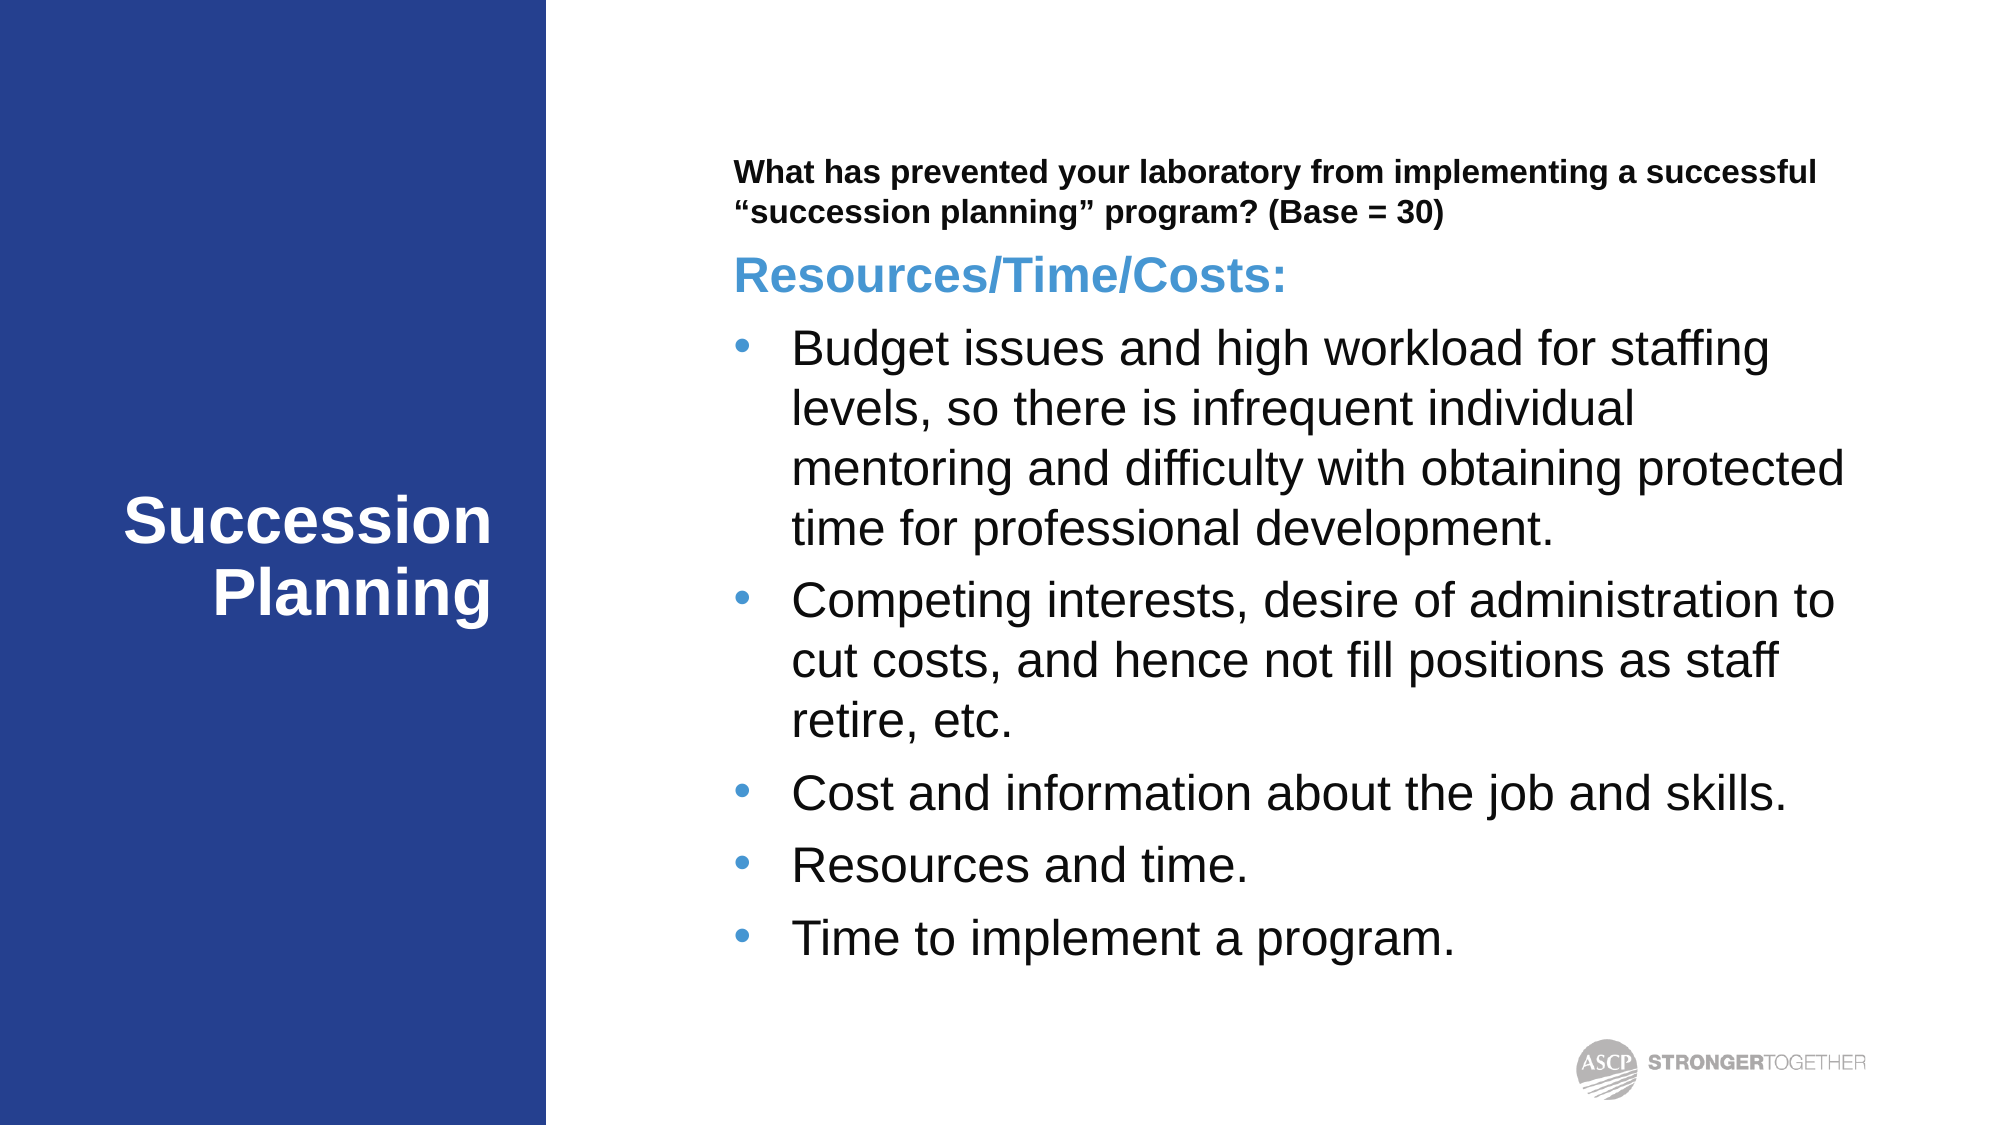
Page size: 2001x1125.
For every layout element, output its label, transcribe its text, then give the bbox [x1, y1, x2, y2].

list What has prevented your laboratory from implementing a successful “succession planning” program? (Base = 30) Resources/Time/Costs: Budget issues and high workload for staffing levels, so there is infrequent individual mentoring and difficulty with obtaining protected time for professional development. Competing interests, desire of administration to cut costs, and hence not fill positions as staff retire, etc. Cost and information about the job and skills. Resources and time. Time to implement a program. [701, 107, 1866, 1009]
picture [1576, 1039, 1866, 1100]
title Succession Planning [37, 448, 509, 667]
